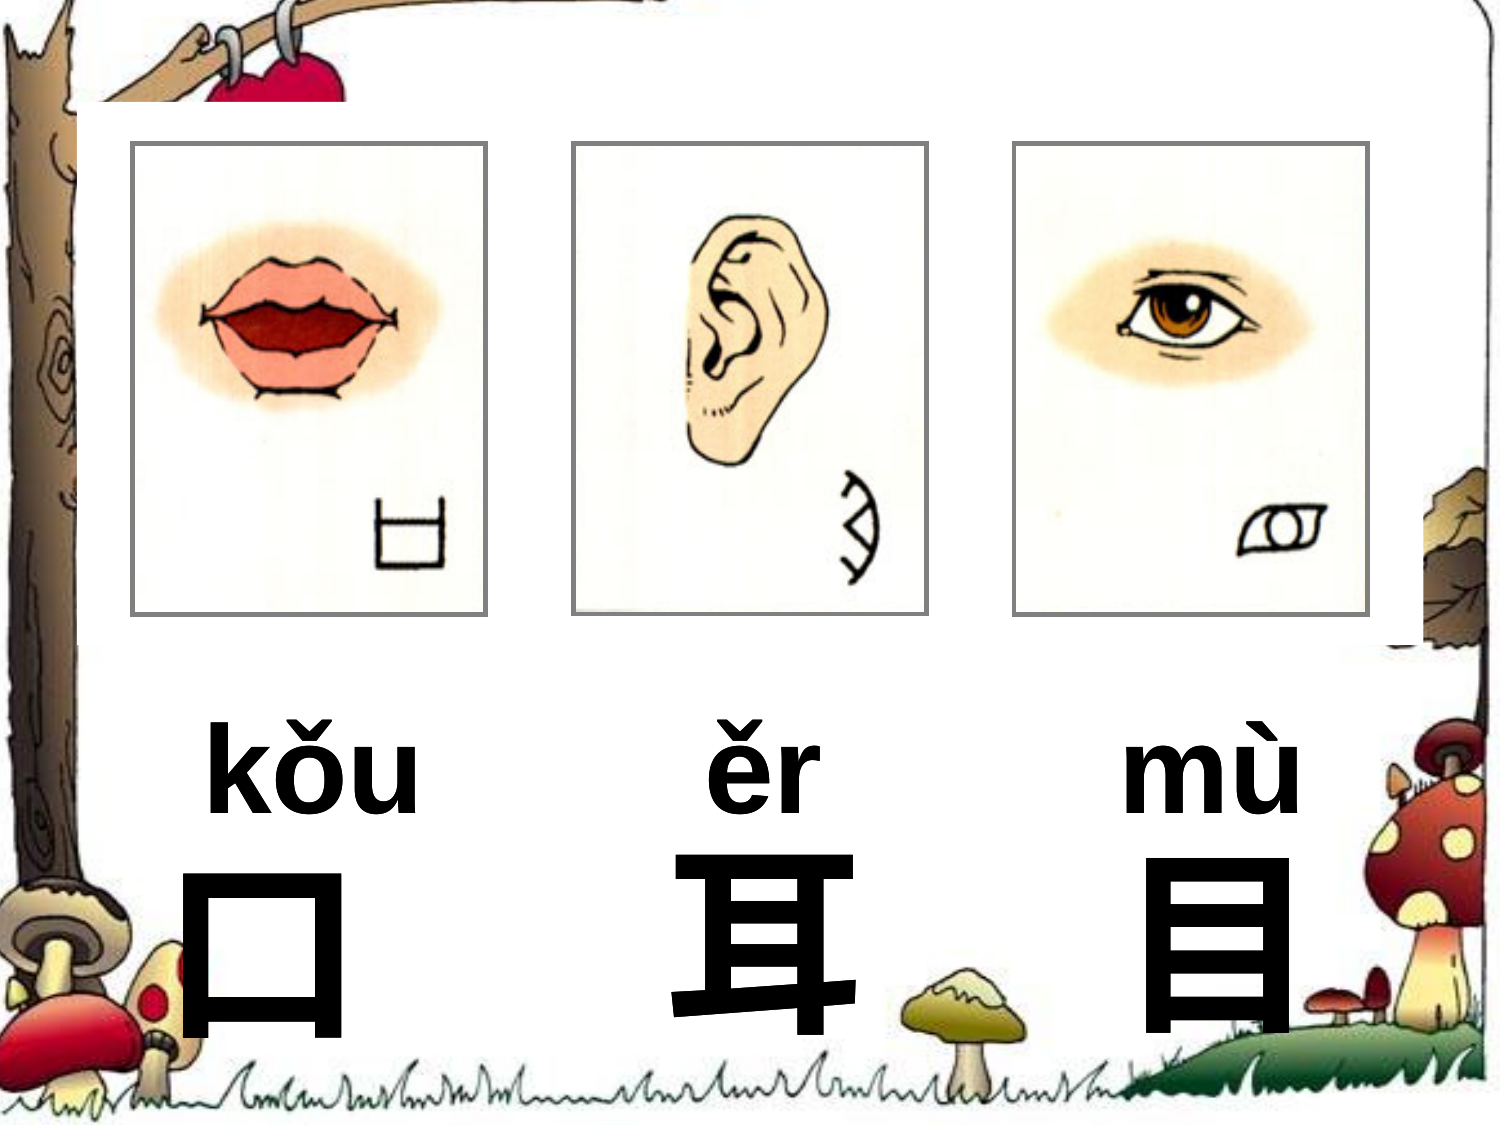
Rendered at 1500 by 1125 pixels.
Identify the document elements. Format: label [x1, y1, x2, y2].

text_box [147, 810, 1350, 1073]
text_box [147, 680, 1379, 847]
picture [0, 0, 1500, 1125]
text_box [76, 101, 1424, 646]
